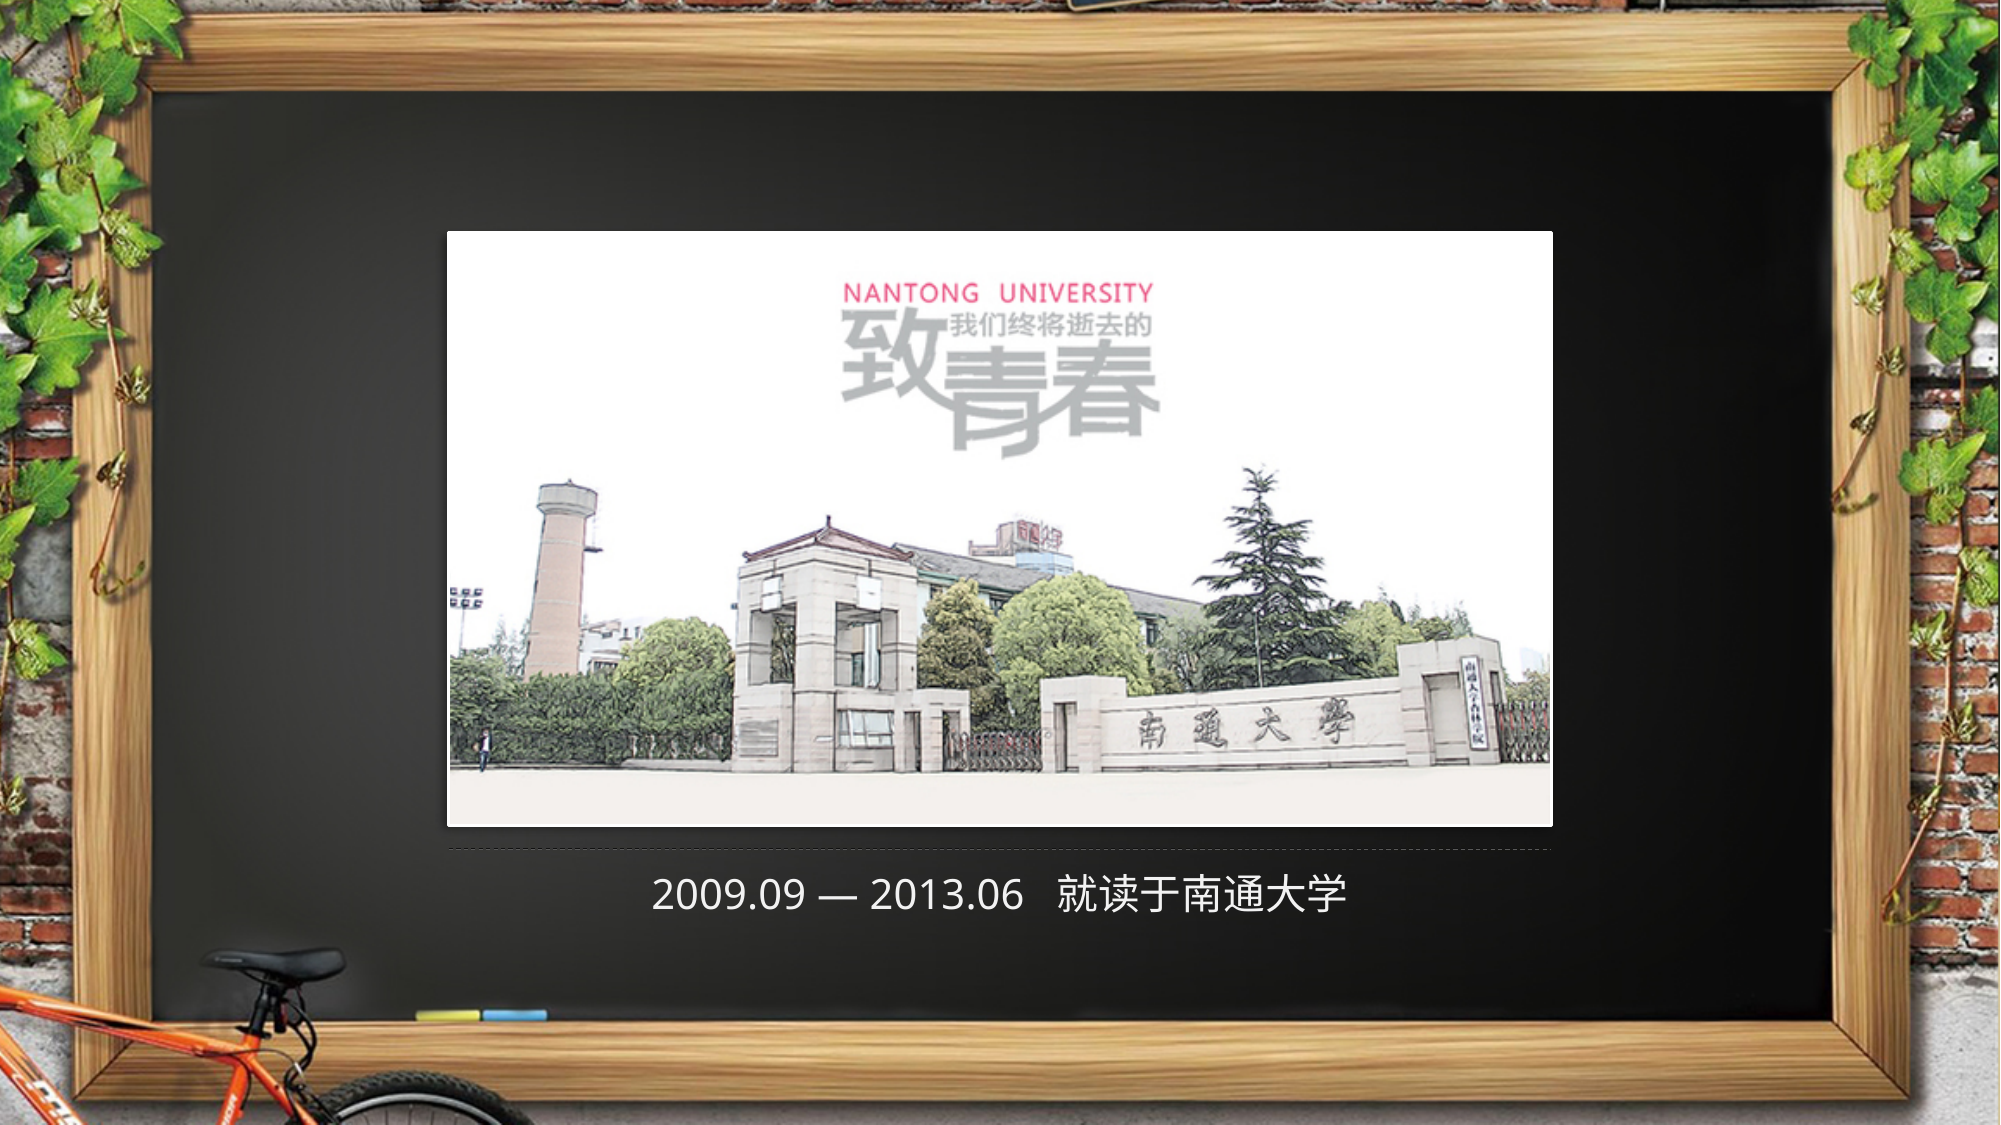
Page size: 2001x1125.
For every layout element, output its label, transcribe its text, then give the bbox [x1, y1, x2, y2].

picture [0, 0, 2000, 1125]
text_box 2009.09 — 2013.06 就读于南通大学 [594, 860, 1406, 925]
